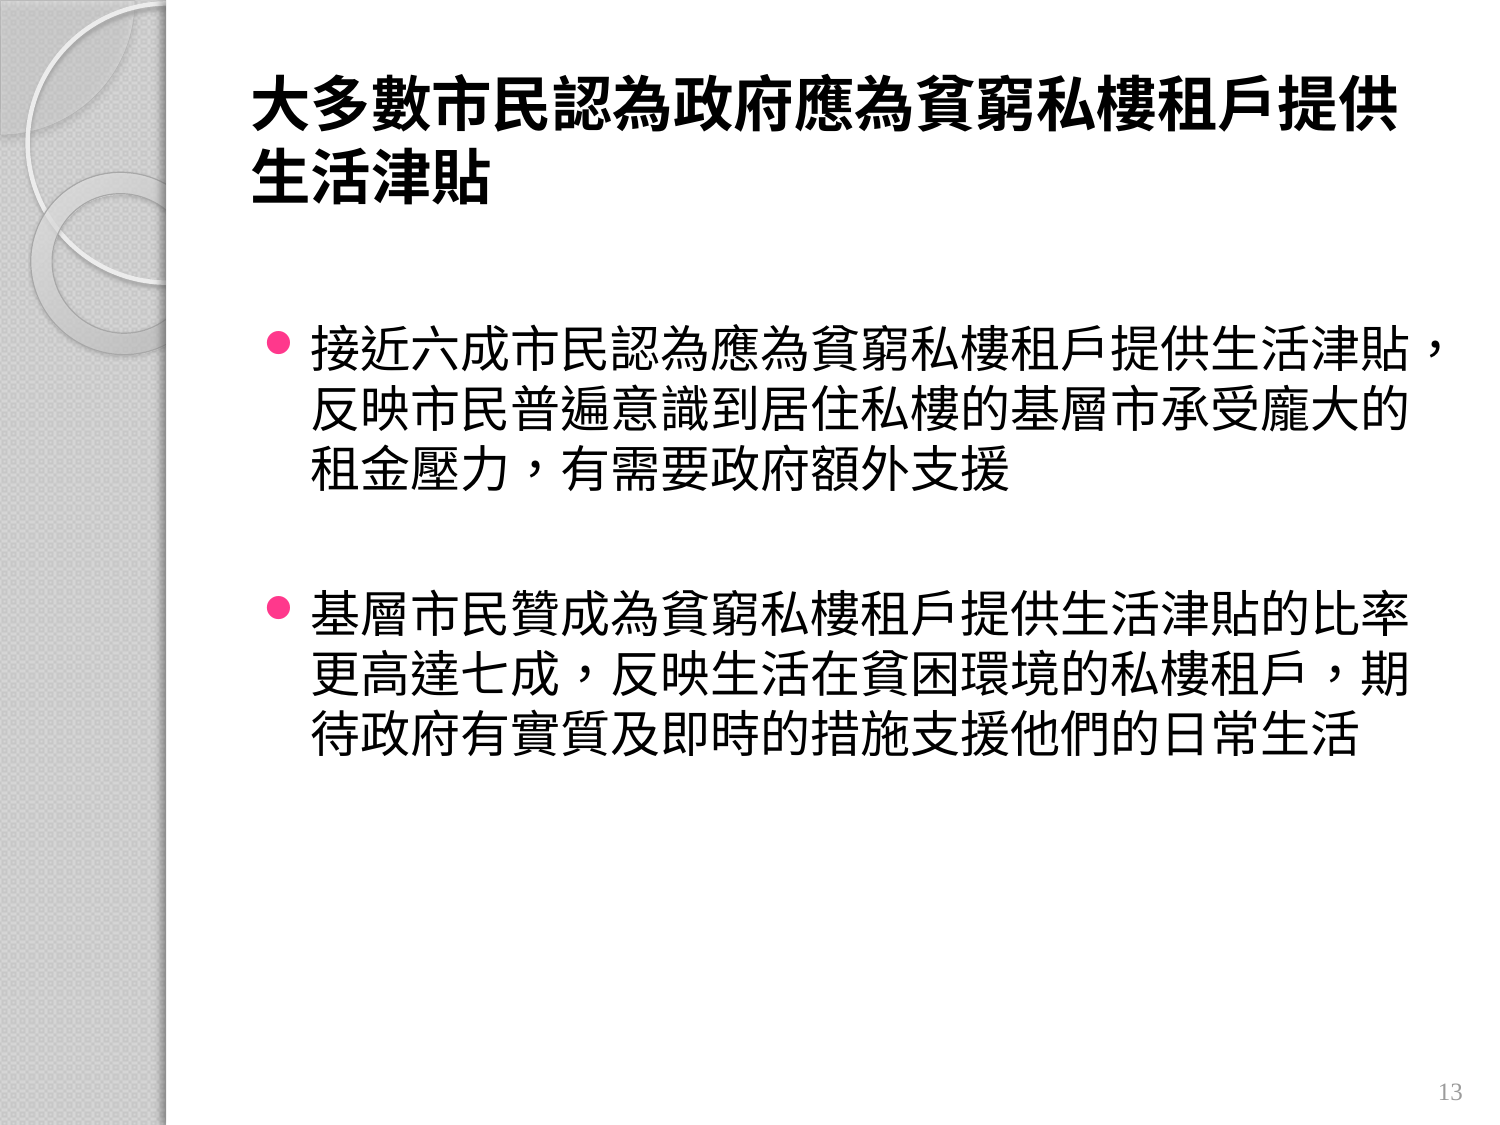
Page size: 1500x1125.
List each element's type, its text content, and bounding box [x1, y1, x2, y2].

title 大多數市民認為政府應為貧窮私樓租戶提供生活津貼 [235, 45, 1466, 233]
slide_number 13 [1413, 1034, 1488, 1113]
list 接近六成市民認為應為貧窮私樓租戶提供生活津貼，反映市民普遍意識到居住私樓的基層市承受龐大的租金壓力，有需要政府額外支援 基層市民贊成為貧窮私樓租戶提供生活津貼的比率更高達七成，反映生活在貧困環境的私樓租戶，期待政府有實質及即時的措施支援他們的日常生活 [235, 237, 1466, 1025]
